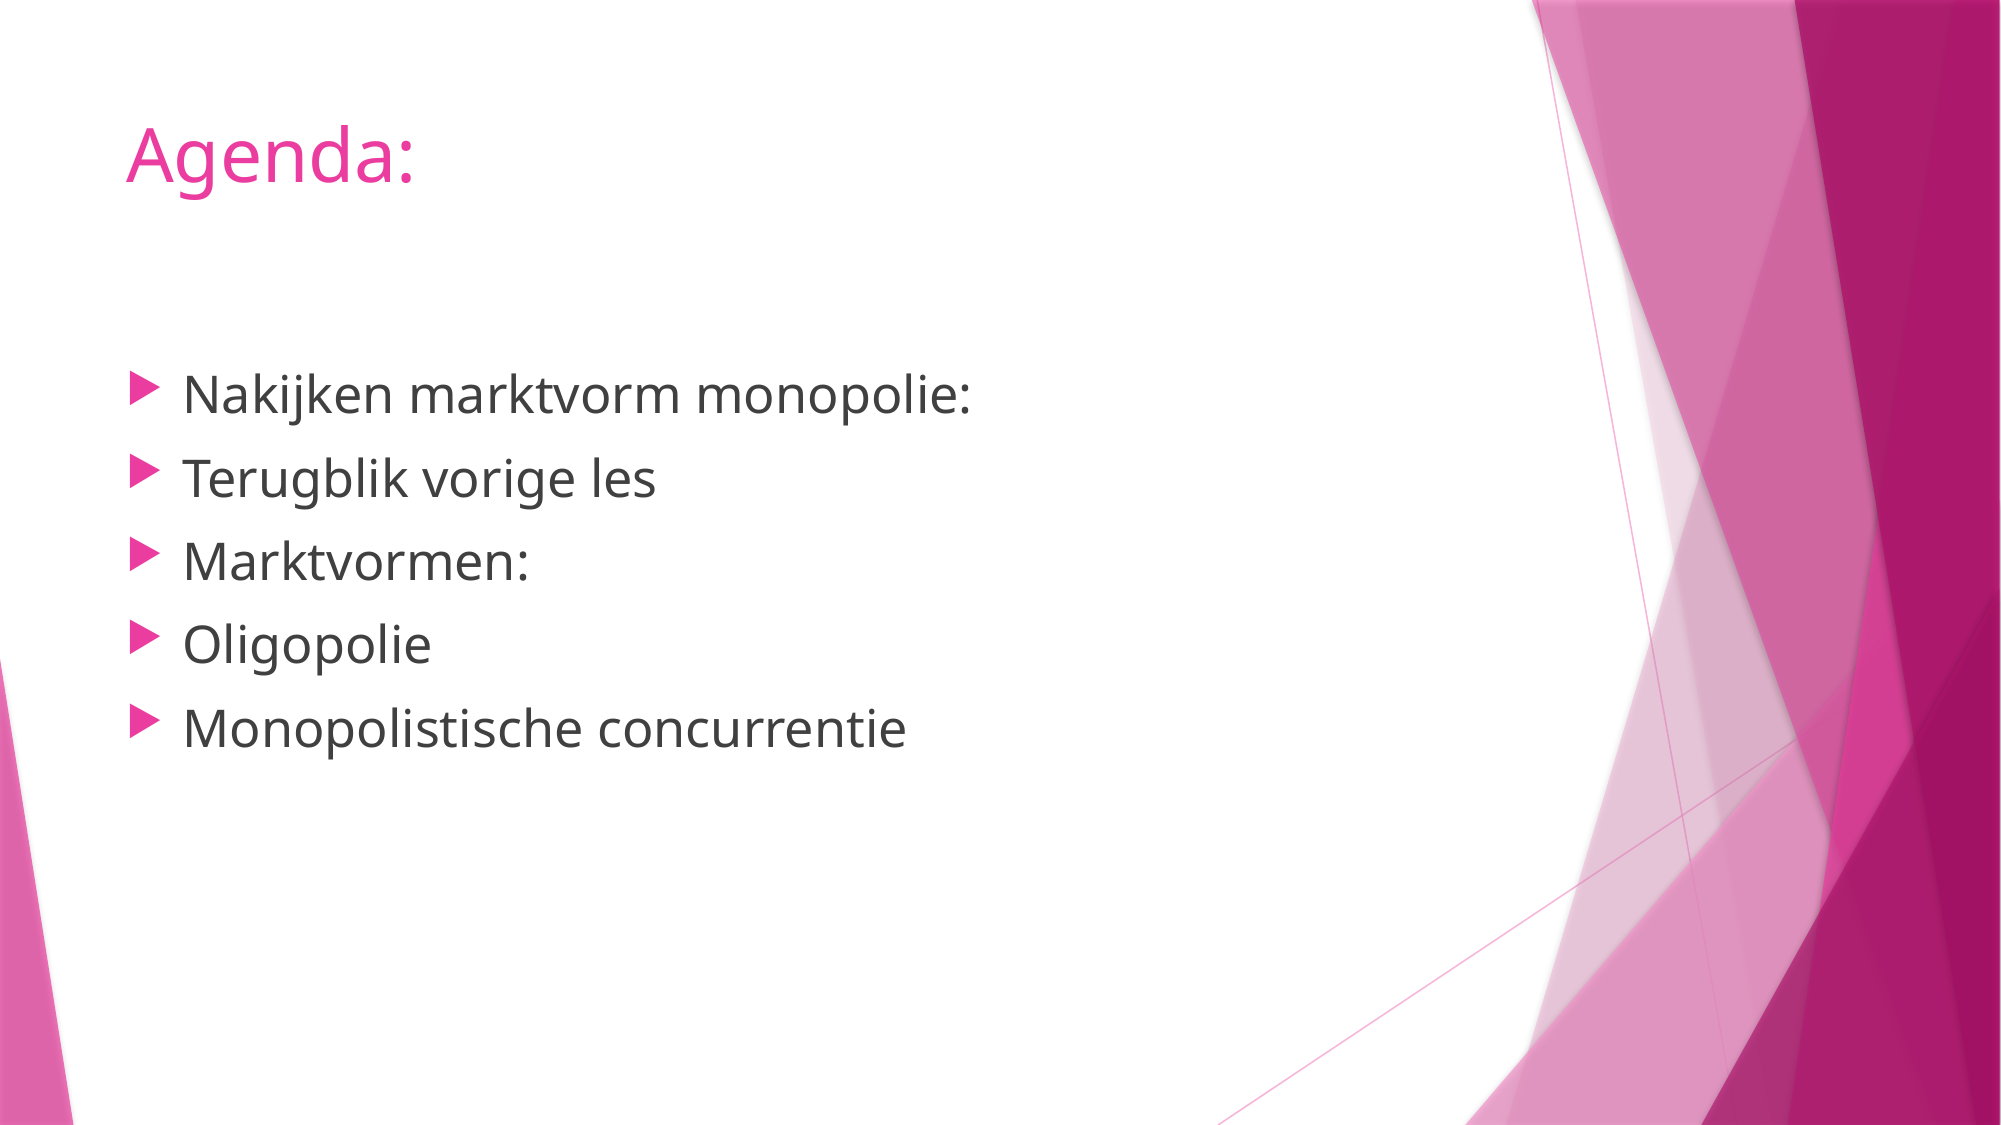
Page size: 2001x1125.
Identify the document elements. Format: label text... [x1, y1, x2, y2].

title Agenda: [111, 99, 1522, 317]
list Nakijken marktvorm monopolie: Terugblik vorige les Marktvormen: Oligopolie Monopolistische concurrentie [111, 354, 1522, 992]
